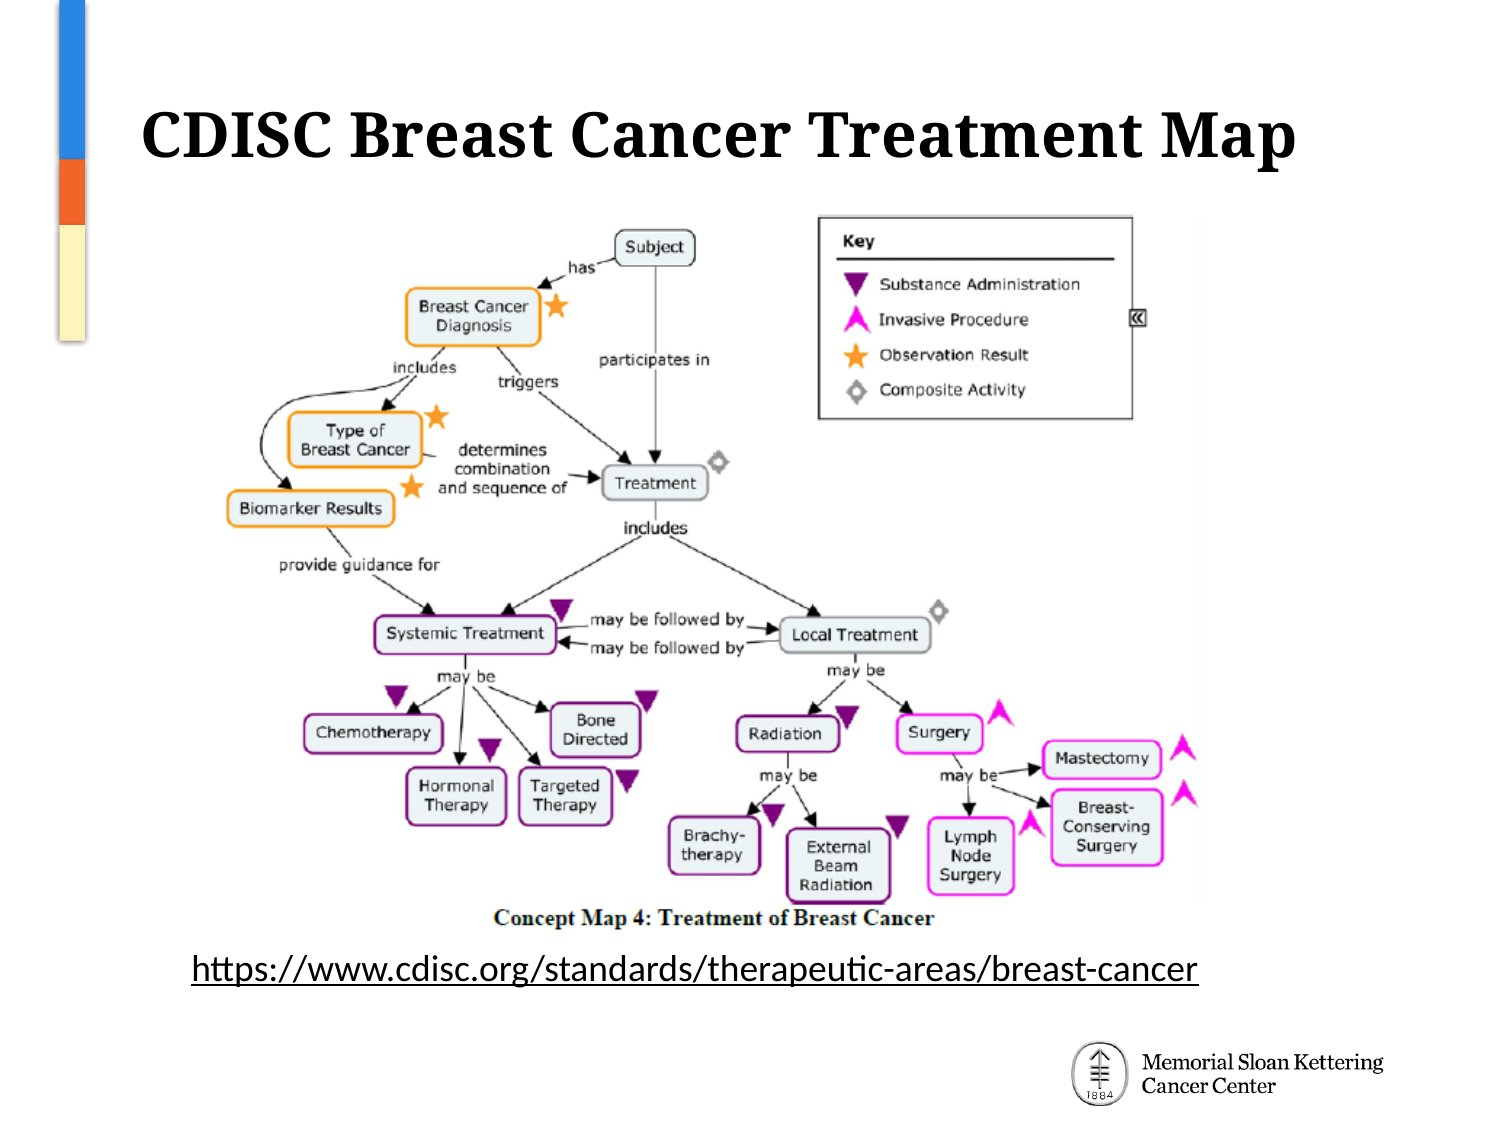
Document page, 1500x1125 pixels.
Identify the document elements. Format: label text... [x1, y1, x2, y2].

title CDISC Breast Cancer Treatment Map [125, 48, 1386, 178]
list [125, 200, 1386, 937]
text_box https://www.cdisc.org/standards/therapeutic-areas/breast-cancer [176, 945, 1386, 997]
